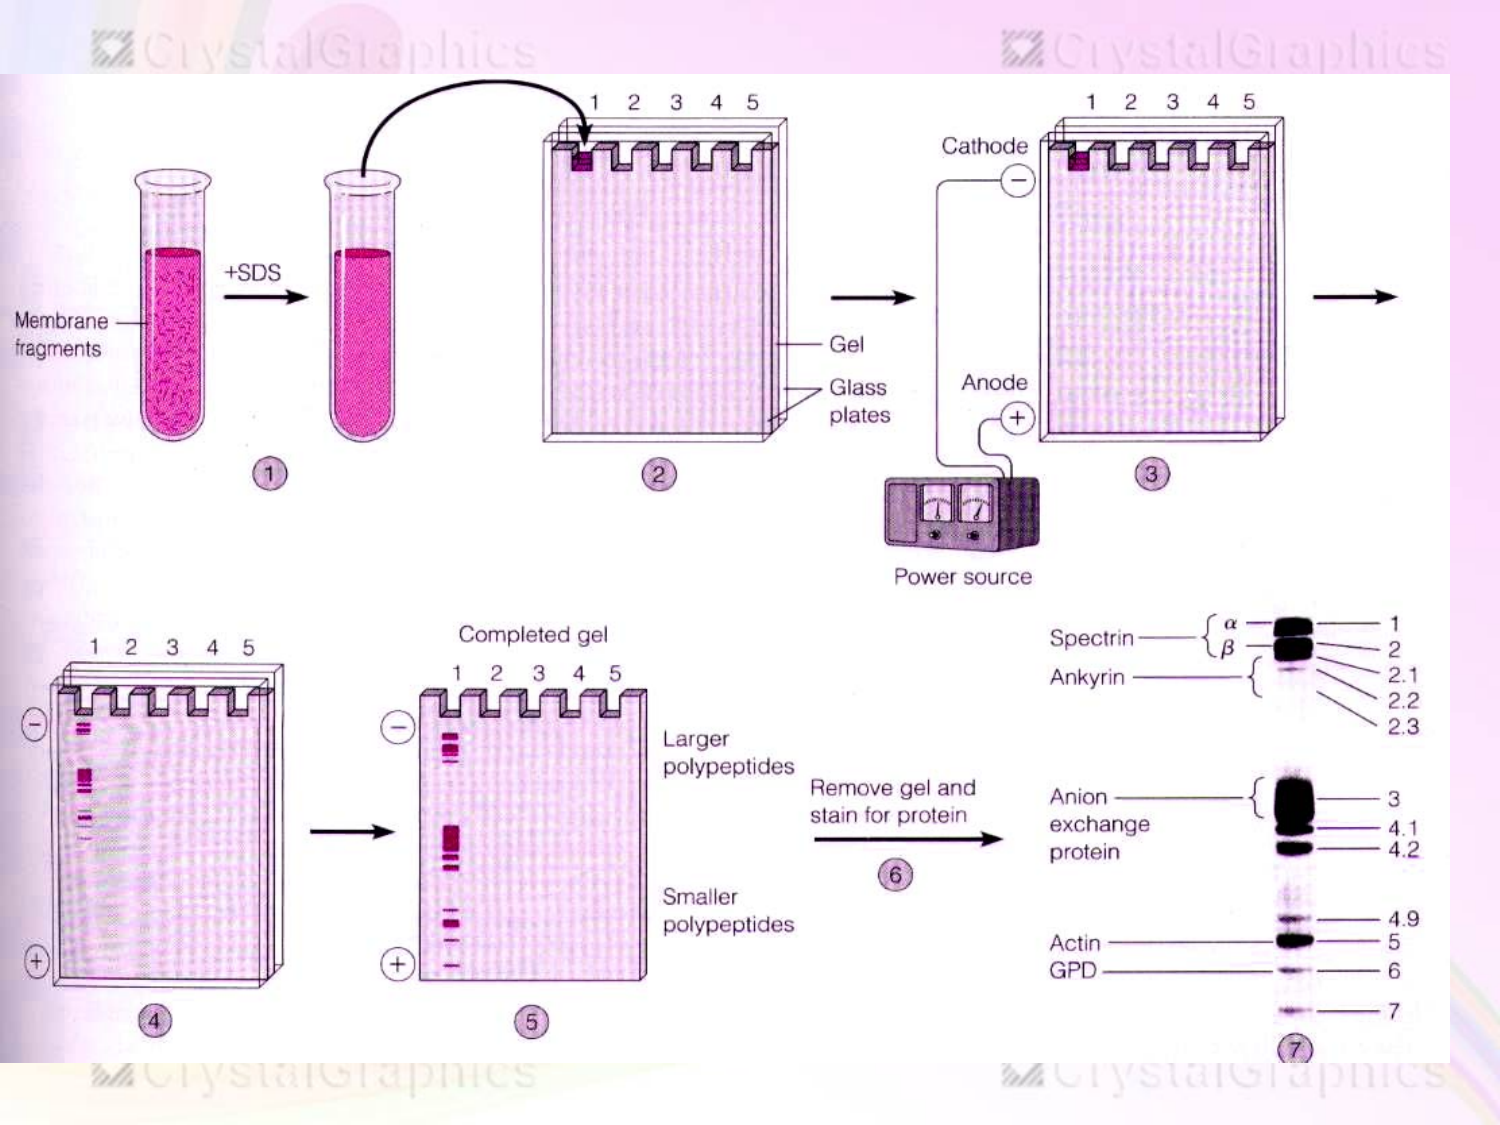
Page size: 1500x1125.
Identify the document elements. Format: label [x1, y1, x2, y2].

list [0, 74, 1451, 1063]
picture [0, 0, 1500, 1125]
